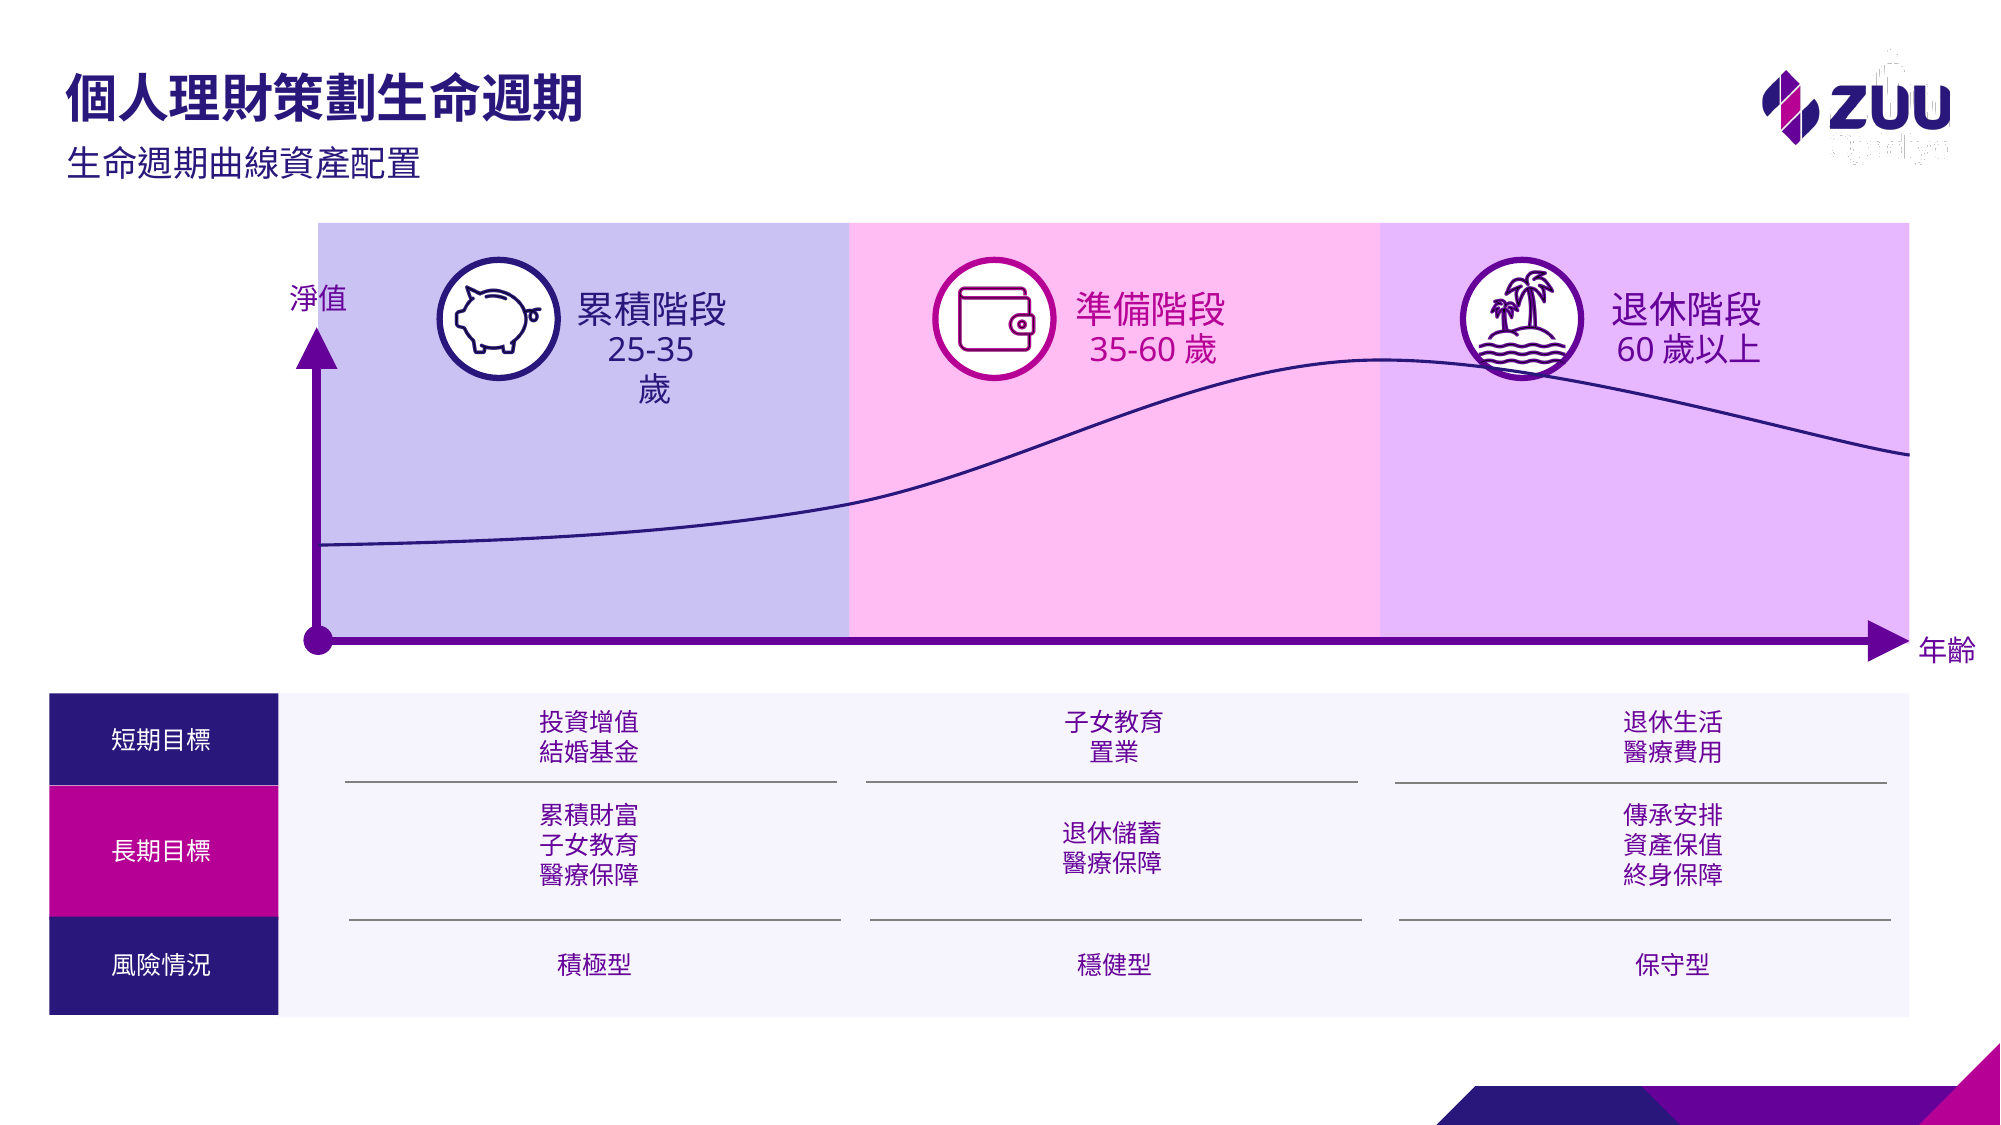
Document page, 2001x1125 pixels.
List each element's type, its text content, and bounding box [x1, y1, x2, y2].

text_box 長期目標 [55, 827, 268, 873]
text_box 60歲以上 [1590, 320, 1788, 376]
text_box 積極型 [489, 942, 702, 987]
text_box 累積階段 [562, 278, 744, 339]
text_box [321, 516, 850, 637]
text_box [850, 222, 1381, 502]
text_box 傳承安排 資產保值 終身保障 [1567, 792, 1780, 897]
text_box 投資增值 結婚基金 [469, 699, 711, 774]
text_box 退休儲蓄 醫療保障 [1004, 809, 1221, 885]
text_box 風險情況 [55, 942, 268, 987]
subtitle 生命週期曲線資產配置 [52, 128, 1950, 197]
text_box 保守型 [1567, 942, 1780, 987]
text_box [1381, 456, 1910, 637]
text_box [318, 358, 1910, 547]
text_box [302, 625, 334, 657]
text_box 年齡 [1903, 624, 2000, 675]
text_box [1462, 259, 1582, 378]
text_box [48, 692, 279, 786]
text_box 退休階段 [1596, 278, 1779, 339]
text_box [1381, 222, 1910, 453]
text_box 35-60歲 [1065, 320, 1242, 376]
text_box [850, 486, 1381, 637]
text_box 準備階段 [1060, 278, 1243, 339]
text_box [321, 624, 334, 640]
text_box 短期目標 [55, 716, 268, 762]
text_box [48, 916, 279, 1016]
text_box [48, 786, 279, 916]
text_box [439, 259, 558, 378]
text_box [317, 222, 850, 544]
text_box 累積財富 子女教育 醫療保障 [469, 792, 711, 897]
text_box 淨值 [274, 273, 381, 323]
text_box 25-35歲 [577, 339, 733, 416]
text_box 子女教育 置業 [1008, 699, 1221, 774]
text_box 穩健型 [1008, 942, 1221, 987]
title 個人理財策劃生命週期 [50, 50, 1950, 145]
text_box 退休生活 醫療費用 [1567, 699, 1780, 774]
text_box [935, 259, 1054, 378]
text_box [277, 692, 1910, 1018]
